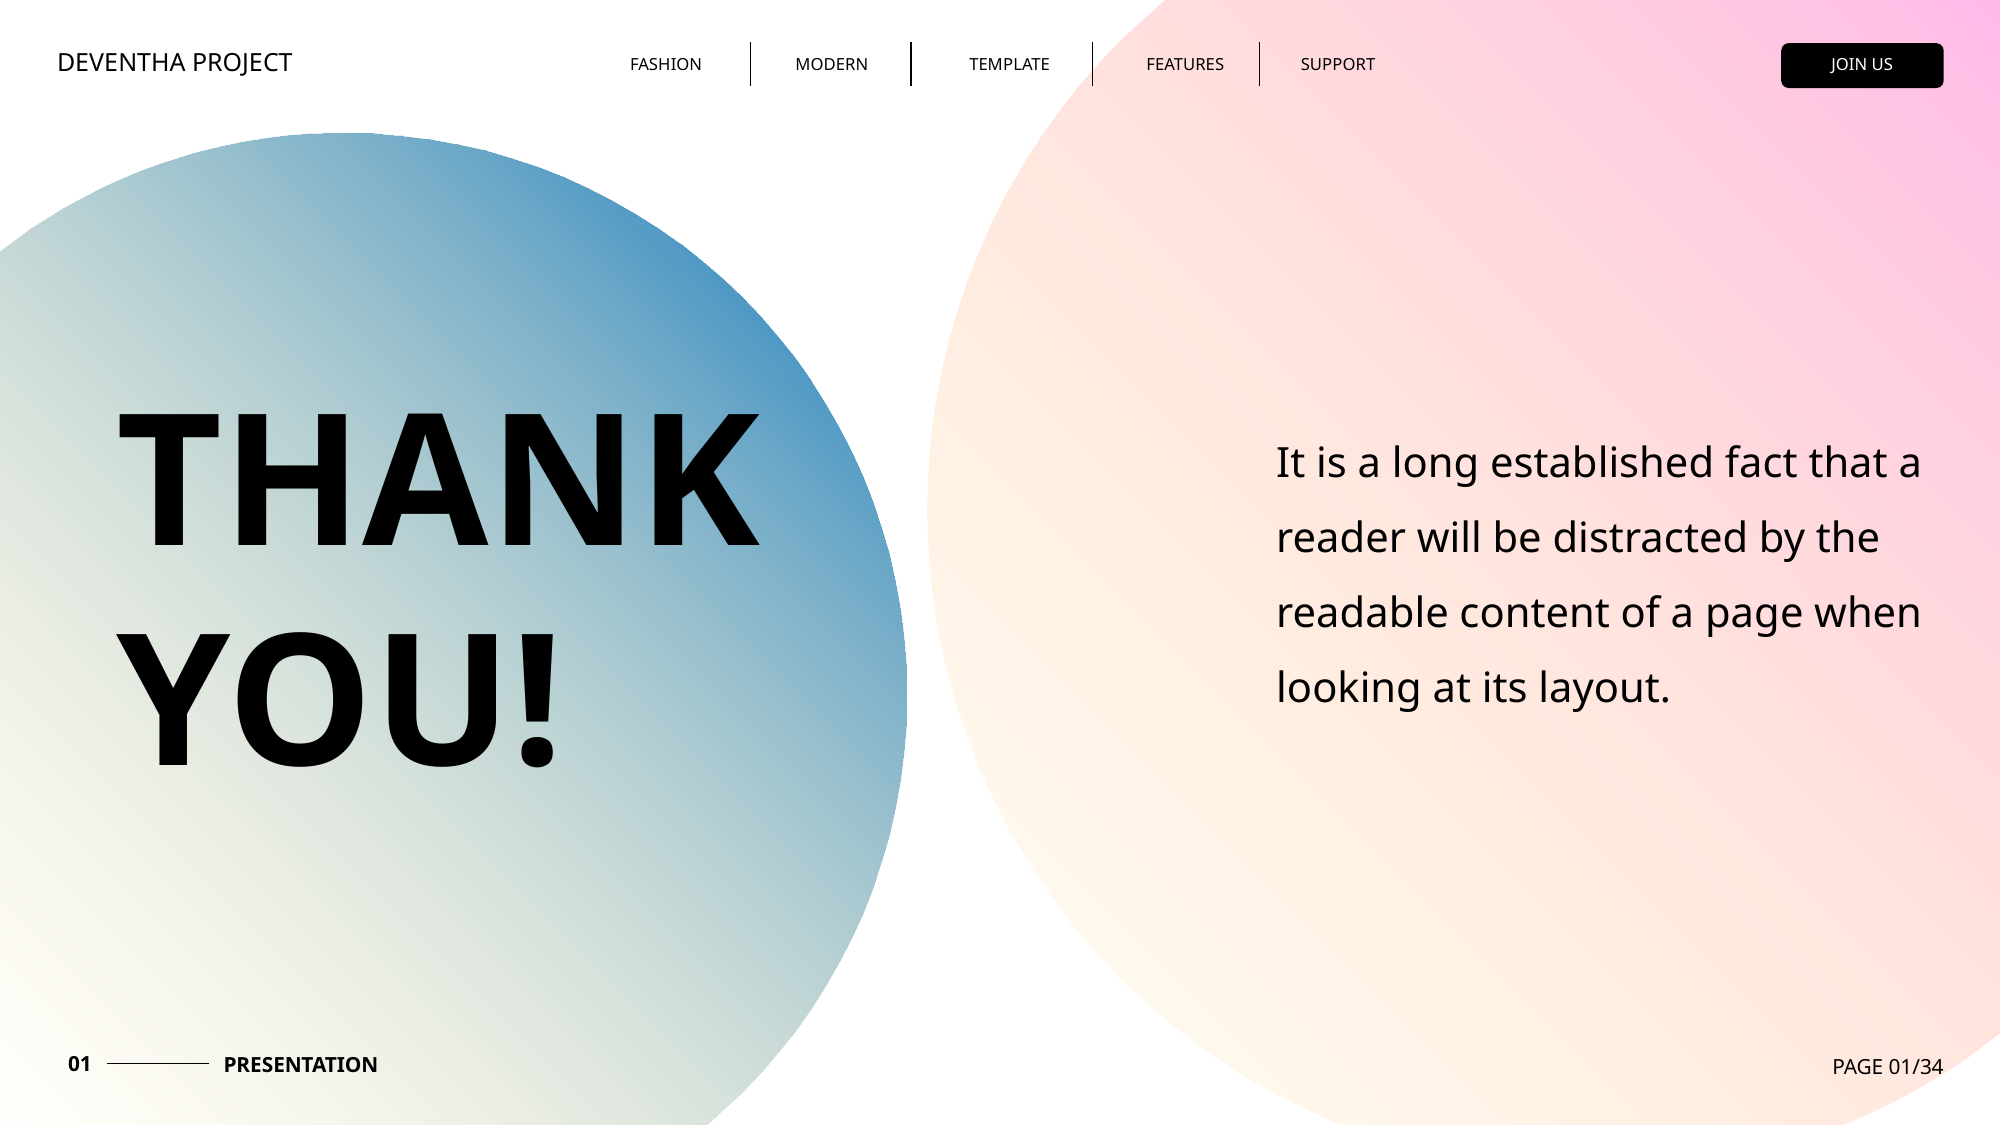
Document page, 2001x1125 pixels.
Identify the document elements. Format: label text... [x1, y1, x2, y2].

text_box DEVENTHA PROJECT [42, 38, 413, 84]
text_box JOIN US [1757, 46, 1968, 91]
text_box PAGE 01/34 [1694, 1045, 1959, 1091]
picture [789, 267, 1211, 858]
text_box THANKYOU! [102, 354, 789, 810]
text_box [0, 131, 884, 1125]
text_box [971, 0, 2000, 1125]
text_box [42, 1043, 424, 1104]
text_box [534, 42, 1470, 92]
text_box [1781, 42, 1944, 46]
text_box It is a long established fact that a reader will be distracted by the readable content of a page when looking at its layout. [1261, 403, 1946, 719]
